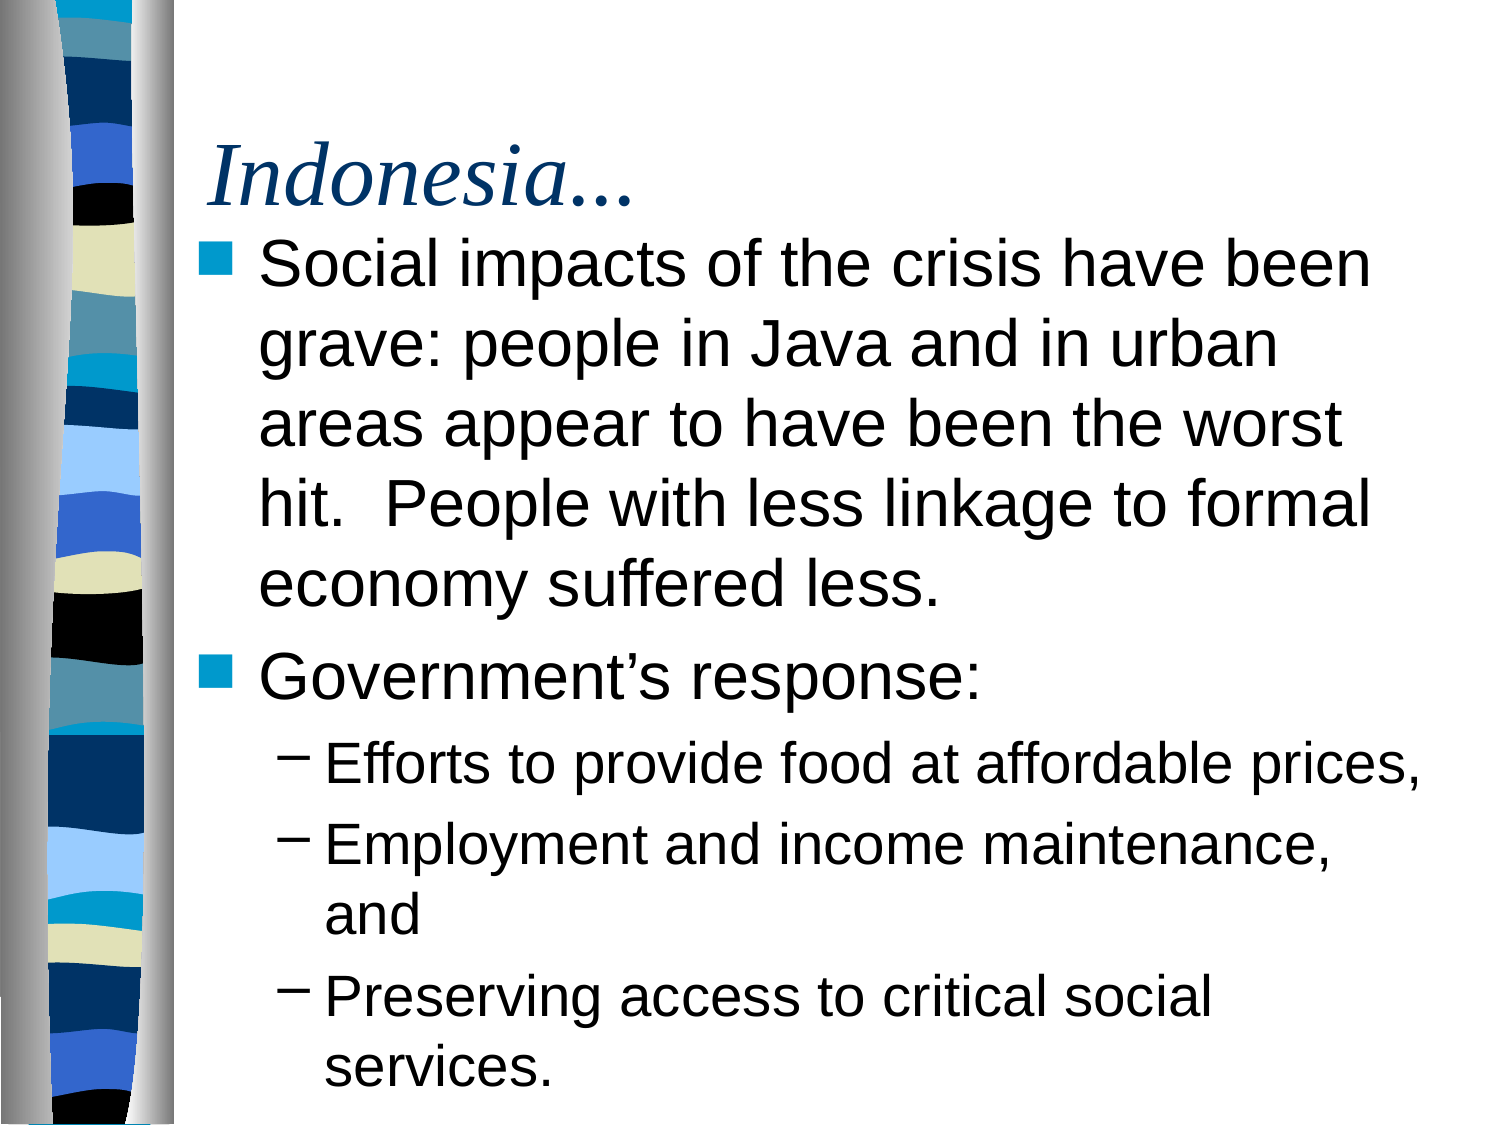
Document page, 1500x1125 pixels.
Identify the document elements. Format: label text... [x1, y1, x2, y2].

list Social impacts of the crisis have been grave: people in Java and in urban areas appear to have been the worst hit. People with less linkage to formal economy suffered less. Government’s response: Efforts to provide food at affordable prices, Employment and income maintenance, and Preserving access to critical social services. [187, 212, 1463, 888]
title Indonesia... [192, 74, 1468, 263]
